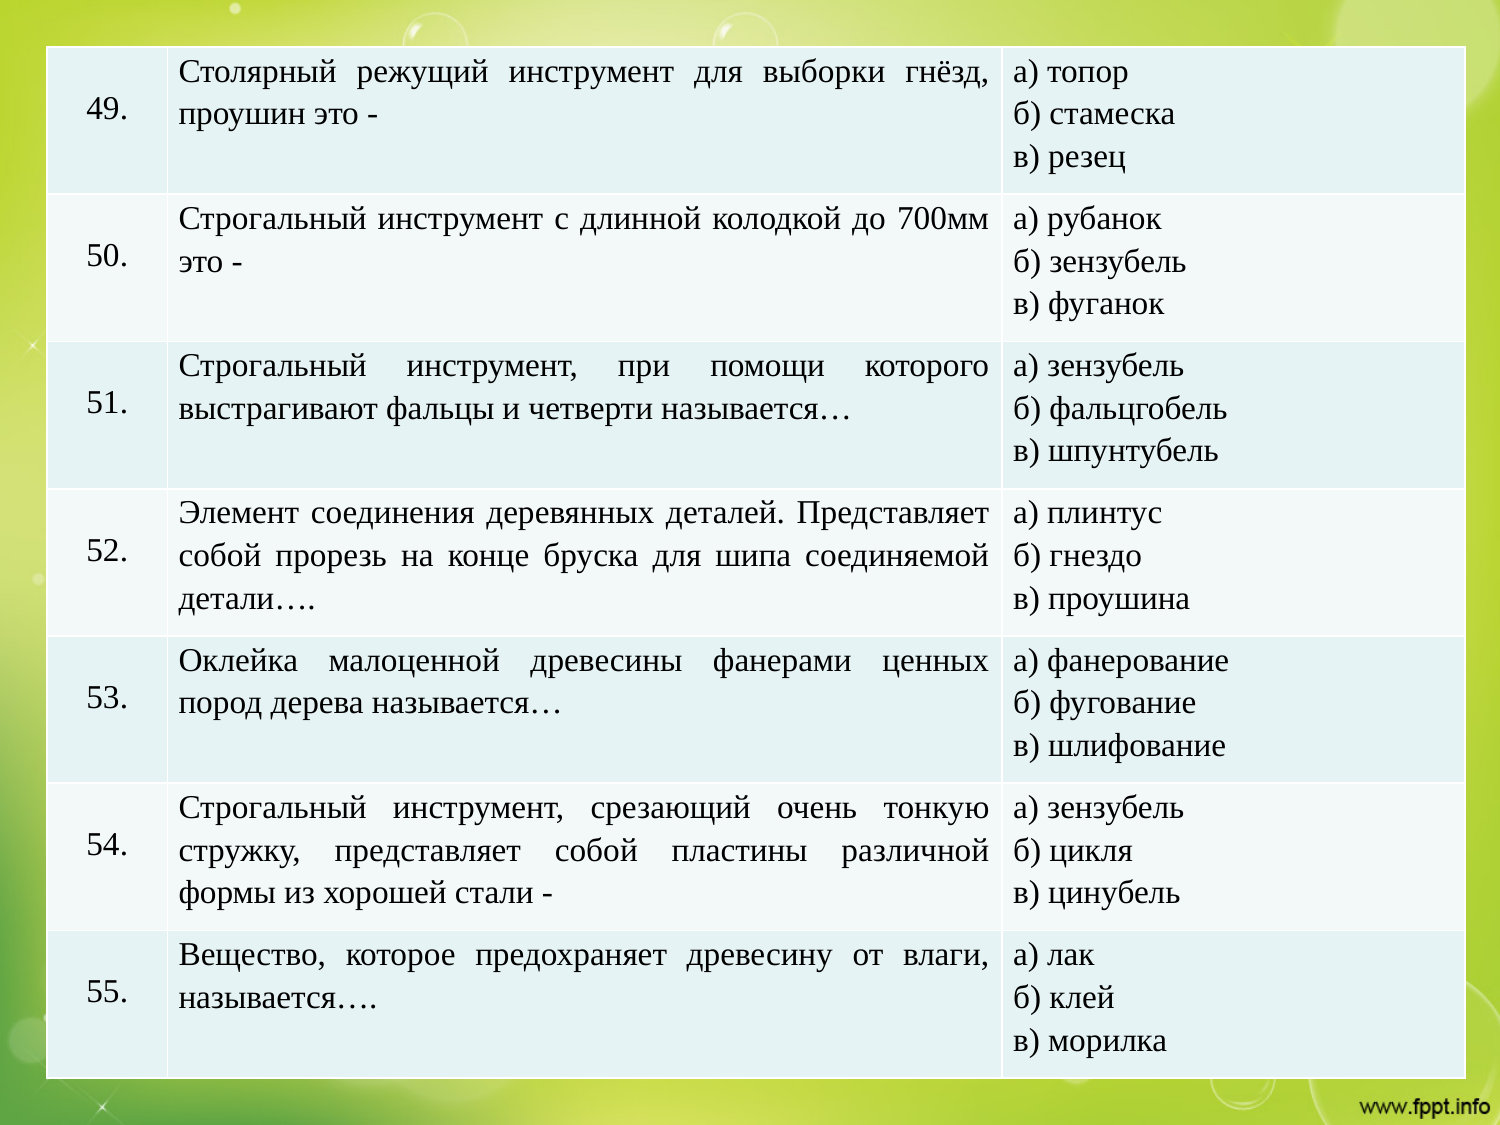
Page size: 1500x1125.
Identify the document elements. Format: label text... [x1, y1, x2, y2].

table_cell а) плинтус б) гнездо в) проушина [1003, 490, 1464, 635]
table_cell Элемент соединения деревянных деталей. Представляет собой прорезь на конце бруска для шипа соединяемой детали…. [168, 490, 1001, 635]
table_cell Оклейка малоценной древесины фанерами ценных пород дерева называется… [168, 637, 1001, 782]
table_cell Строгальный инструмент, при помощи которого выстрагивают фальцы и четверти называется… [168, 342, 1001, 488]
table_cell а) фанерование б) фугование в) шлифование [1003, 637, 1464, 782]
table_cell а) рубанок б) зензубель в) фуганок [1003, 195, 1464, 341]
table_header а) топор б) стамеска в) резец [1003, 48, 1464, 193]
table_cell 53. [48, 637, 167, 782]
table_cell Вещество, которое предохраняет древесину от влаги, называется…. [168, 931, 1001, 1077]
table_cell 50. [48, 195, 167, 341]
table_cell а) зензубель б) фальцгобель в) шпунтубель [1003, 342, 1464, 488]
table_cell 51. [48, 342, 167, 488]
table_cell Строгальный инструмент, срезающий очень тонкую стружку, представляет собой пластины различной формы из хорошей стали - [168, 784, 1001, 930]
table_header Столярный режущий инструмент для выборки гнёзд, проушин это - [168, 48, 1001, 193]
table_cell 54. [48, 784, 167, 930]
table_cell Строгальный инструмент с длинной колодкой до 700мм это - [168, 195, 1001, 341]
table_header 49. [48, 48, 167, 193]
table_cell 52. [48, 490, 167, 635]
table_cell а) лак б) клей в) морилка [1003, 931, 1464, 1077]
picture [0, 0, 1500, 1125]
table_cell а) зензубель б) цикля в) цинубель [1003, 784, 1464, 930]
table_cell 55. [48, 931, 167, 1077]
